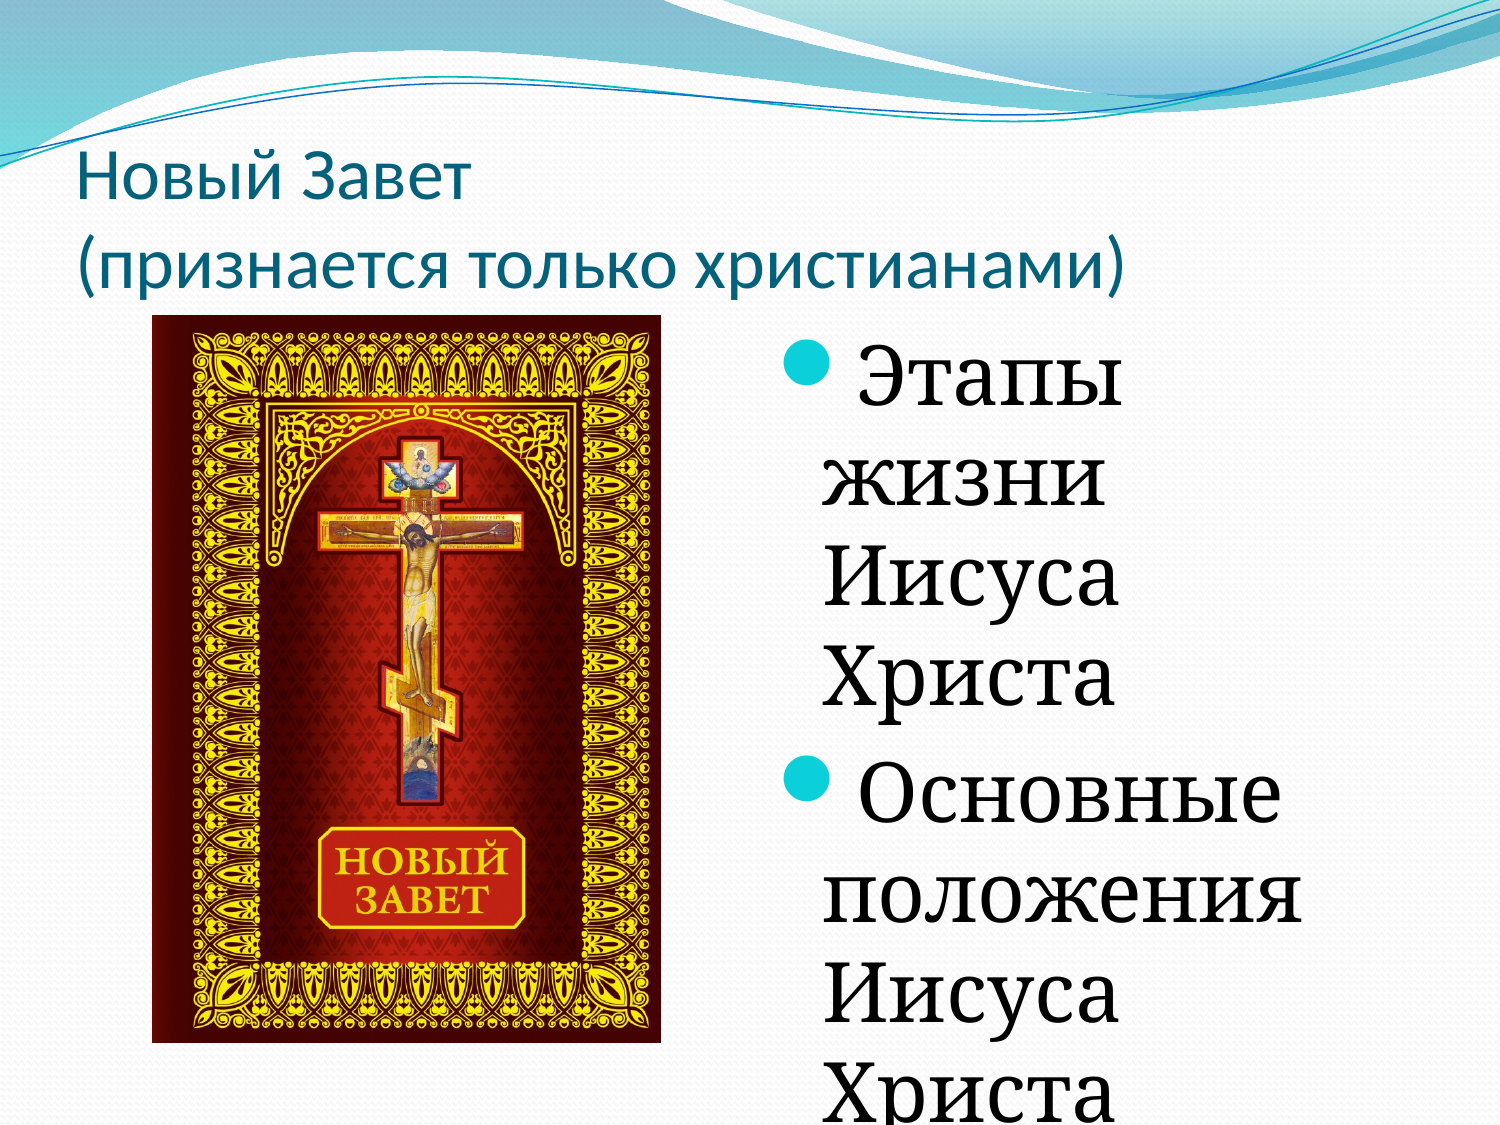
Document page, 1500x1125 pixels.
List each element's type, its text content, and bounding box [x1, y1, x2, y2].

title Новый Завет (признается только христианами) [75, 115, 1425, 303]
list Этапы жизни Иисуса Христа Основные положения Иисуса Христа [762, 314, 1425, 1043]
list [152, 314, 661, 1043]
